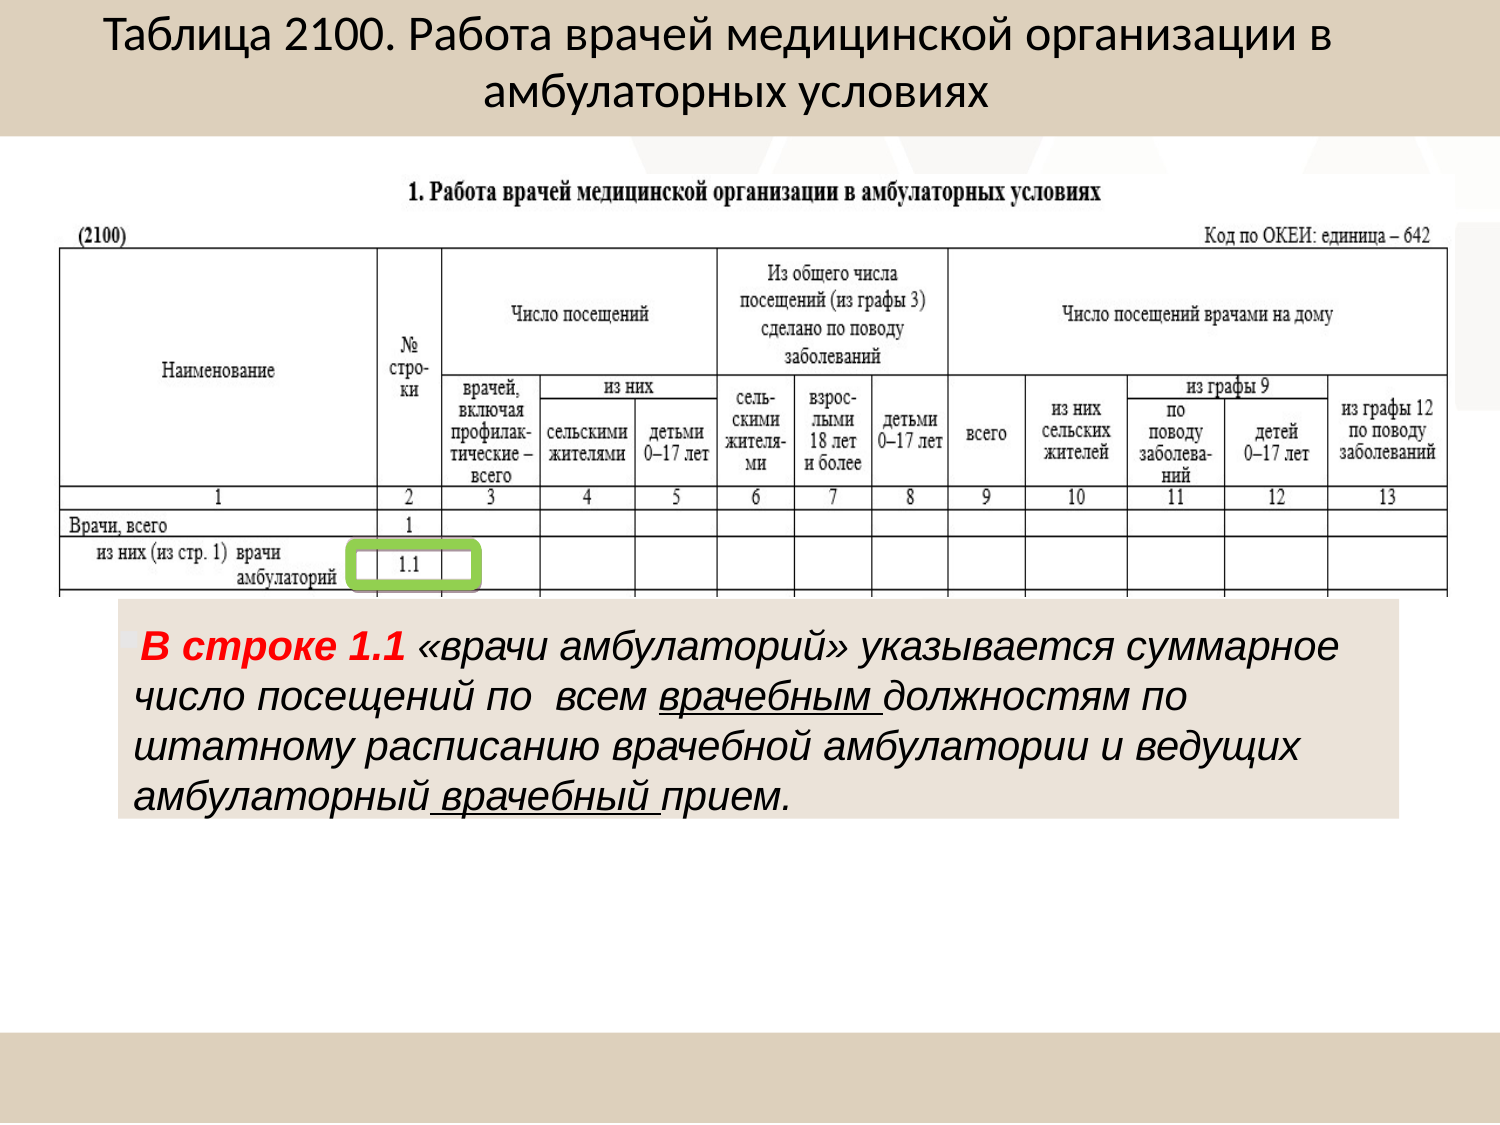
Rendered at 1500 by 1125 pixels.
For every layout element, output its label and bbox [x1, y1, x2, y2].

text_box [0, 0, 1500, 1125]
text_box [44, 174, 1456, 597]
